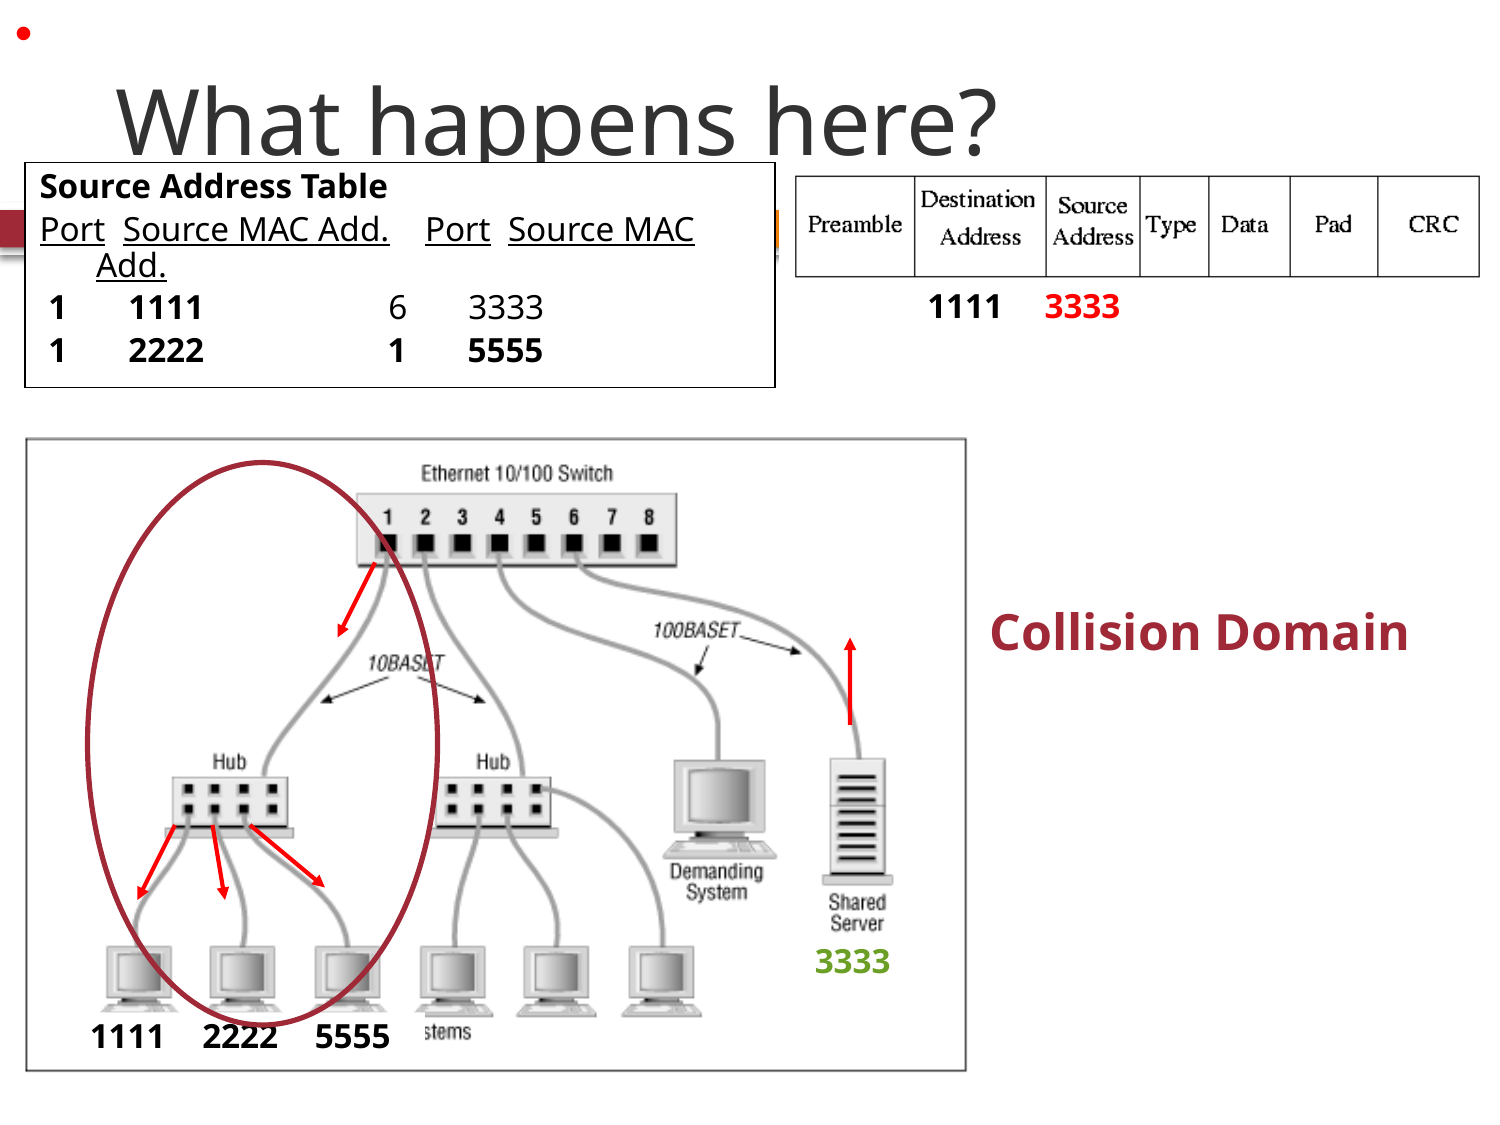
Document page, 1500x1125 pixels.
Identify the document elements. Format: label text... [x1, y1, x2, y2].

text_box Source Address Table Port Source MAC Add. Port Source MAC Add. 1 1111 6 3333 1 2222 1 5555 [24, 162, 775, 388]
text_box Collision Domain [975, 599, 1463, 669]
picture [24, 437, 969, 1074]
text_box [779, 162, 1500, 286]
text_box 3333 [1038, 295, 1155, 333]
text_box 1111 [912, 295, 1038, 333]
title What happens here? [100, 37, 1438, 165]
text_box • [0, 0, 63, 69]
